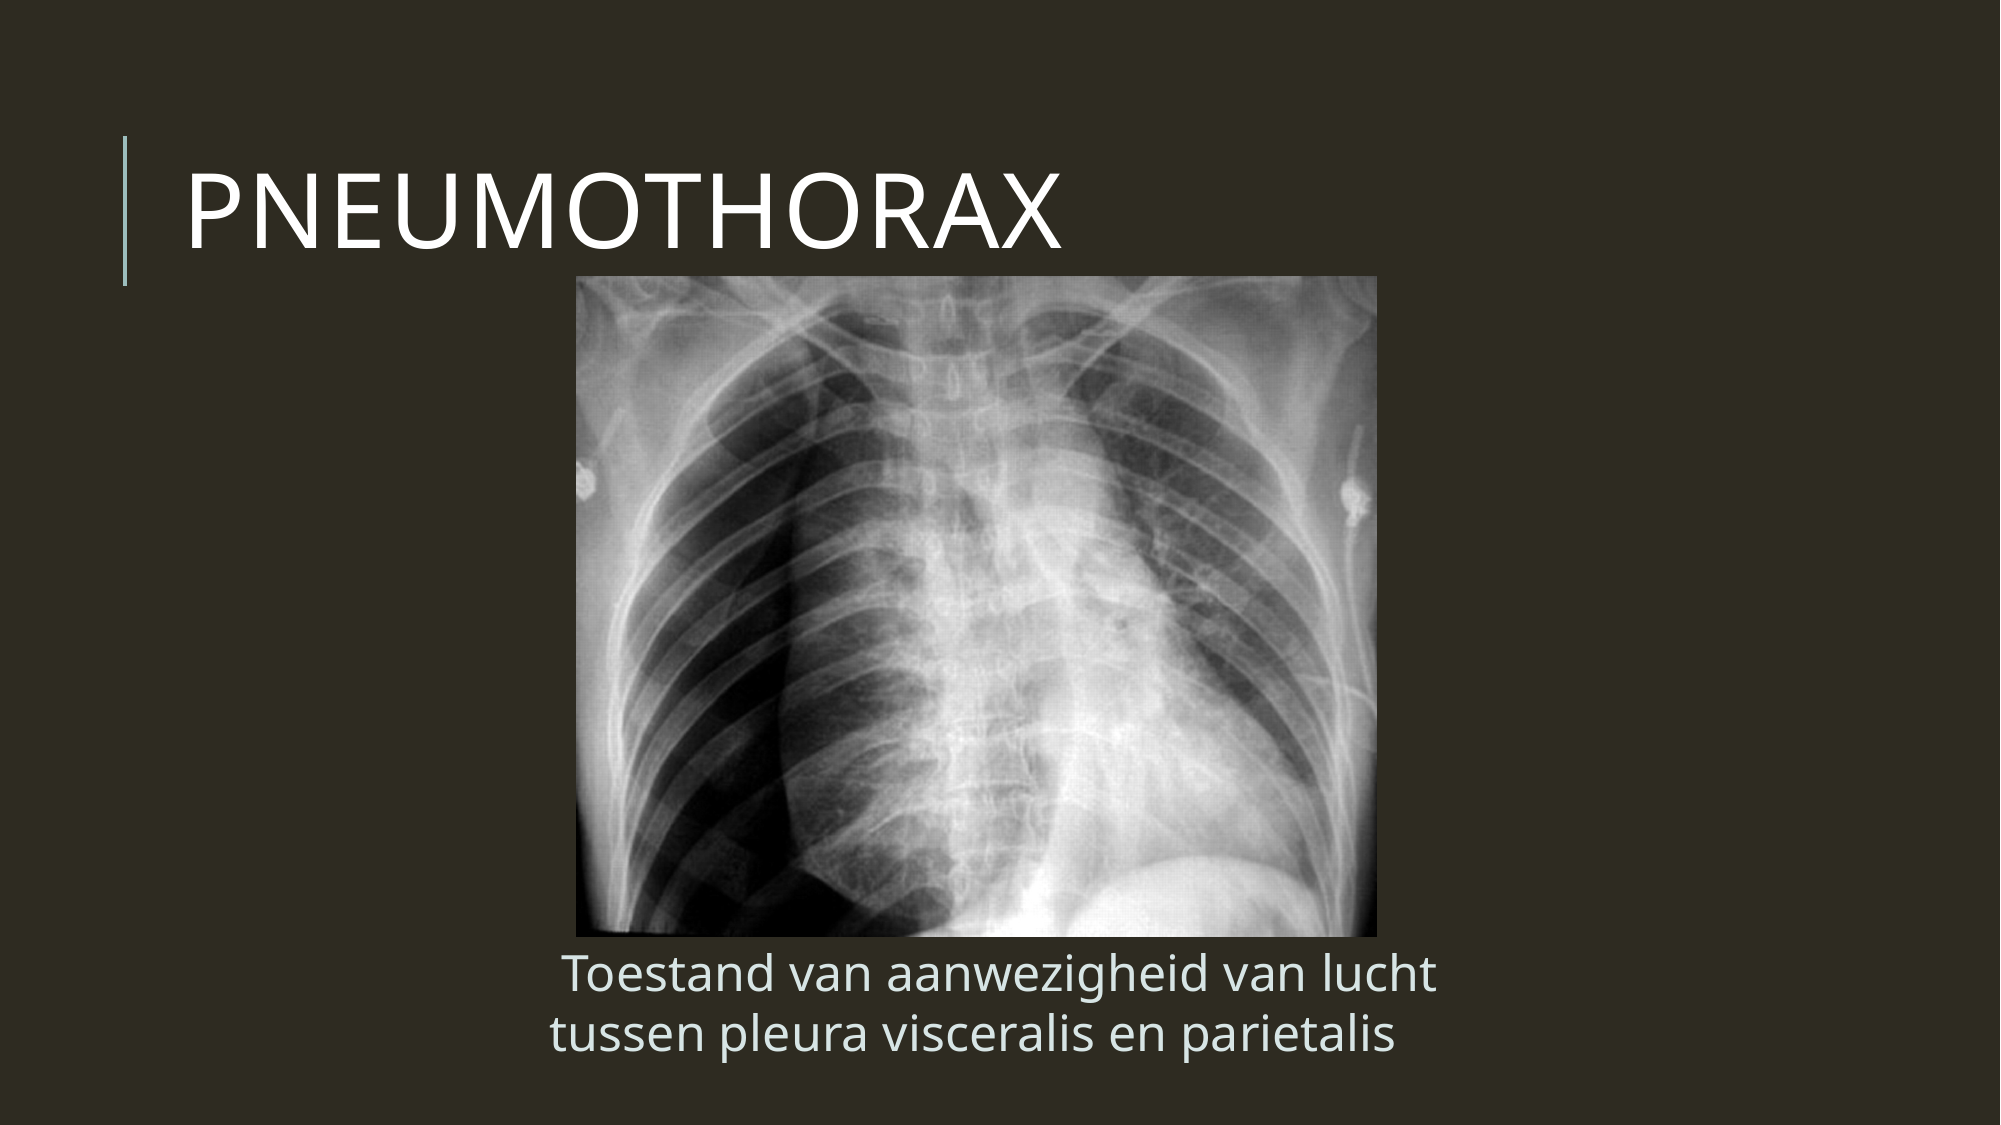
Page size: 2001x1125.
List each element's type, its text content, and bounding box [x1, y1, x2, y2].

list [575, 276, 1378, 937]
text_box Toestand van aanwezigheid van lucht tussen pleura visceralis en parietalis [500, 934, 1500, 1069]
title Pneumothorax [168, 96, 1763, 342]
